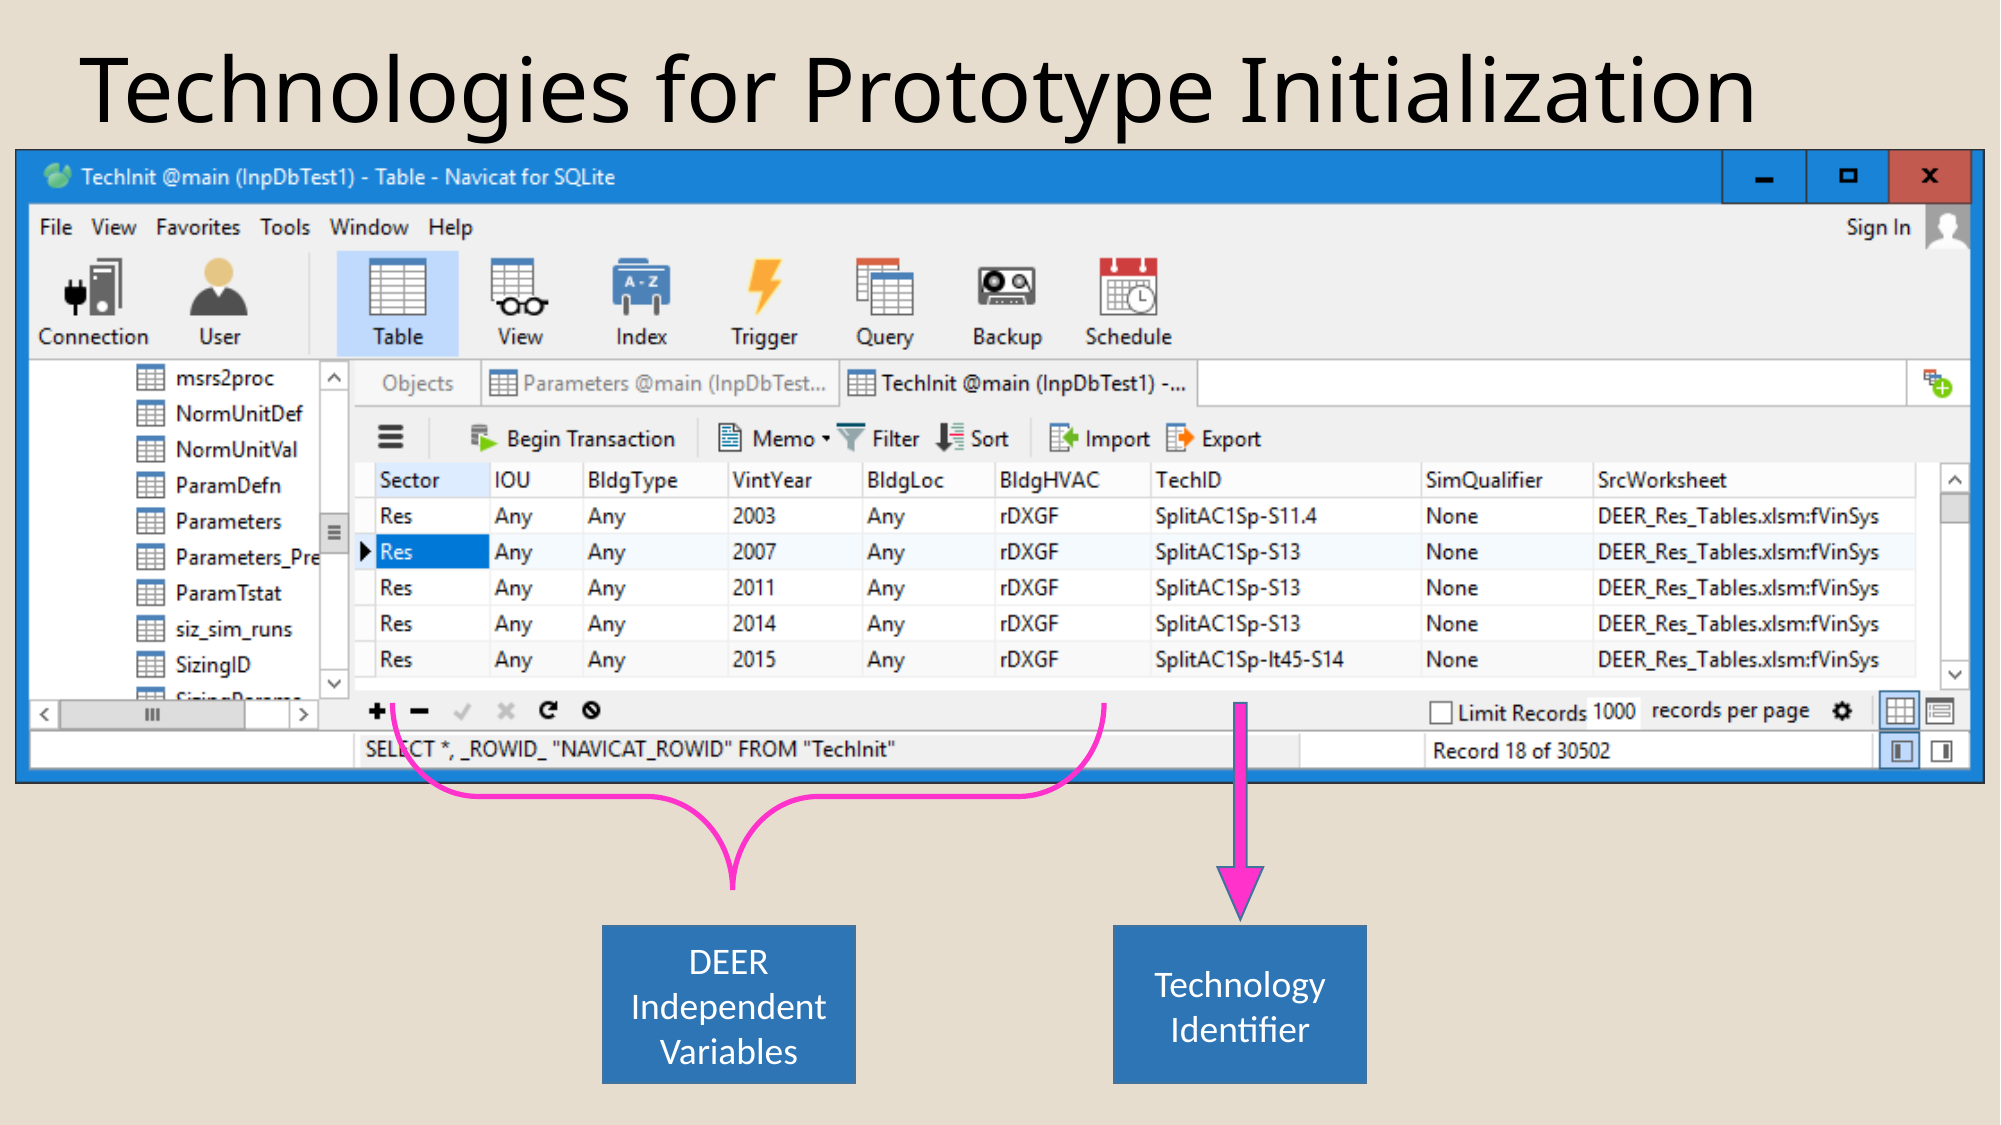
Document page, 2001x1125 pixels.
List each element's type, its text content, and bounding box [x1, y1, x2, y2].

text_box [434, 784, 1063, 891]
title Technologies for Prototype Initialization [64, 37, 1957, 149]
picture [15, 149, 1985, 784]
text_box [1215, 784, 1265, 923]
text_box Technology Identifier [1113, 925, 1367, 1084]
text_box DEER Independent Variables [602, 925, 856, 1084]
